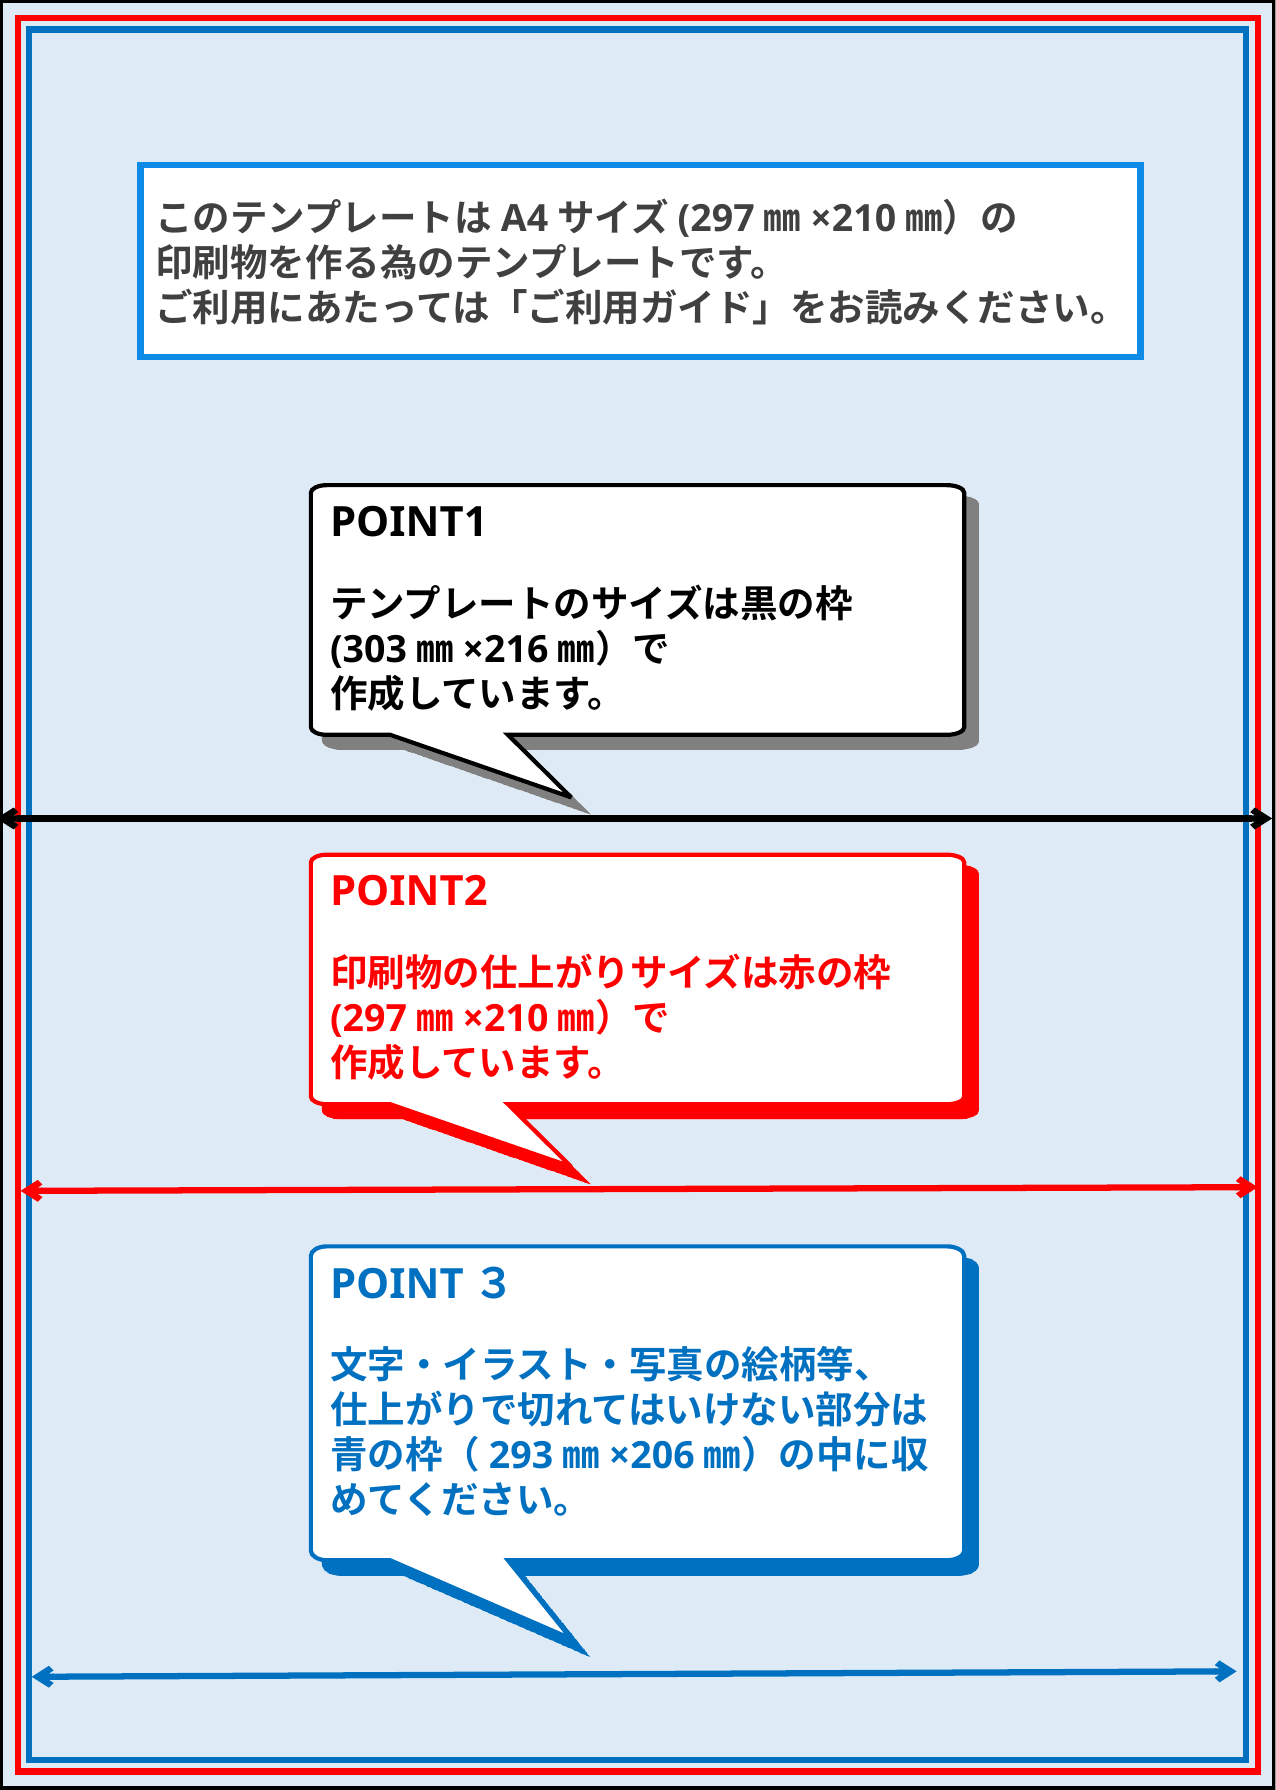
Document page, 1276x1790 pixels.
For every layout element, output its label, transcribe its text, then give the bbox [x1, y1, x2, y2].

text_box POINT1 テンプレートのサイズは黒の枠 (303㎜×216㎜）で 作成しています。 [310, 485, 965, 798]
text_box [20, 1187, 1258, 1191]
text_box このテンプレートはA4サイズ(297㎜×210㎜）の 印刷物を作る為のテンプレートです。 ご利用にあたっては「ご利用ガイド」をお読みください。 [140, 164, 1142, 358]
text_box [0, 0, 1276, 1790]
text_box POINT2 印刷物の仕上がりサイズは赤の枠(297㎜×210㎜）で 作成しています。 [310, 854, 965, 1167]
text_box POINT３ 文字・イラスト・写真の絵柄等、 仕上がりで切れてはいけない部分は 青の枠（293㎜×206㎜）の中に収めてください。 [310, 1246, 965, 1639]
text_box [28, 1191, 1247, 1761]
text_box [28, 822, 1247, 1187]
text_box [28, 28, 1247, 815]
text_box [17, 822, 1259, 1773]
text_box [31, 1671, 1237, 1677]
text_box [17, 17, 1259, 815]
